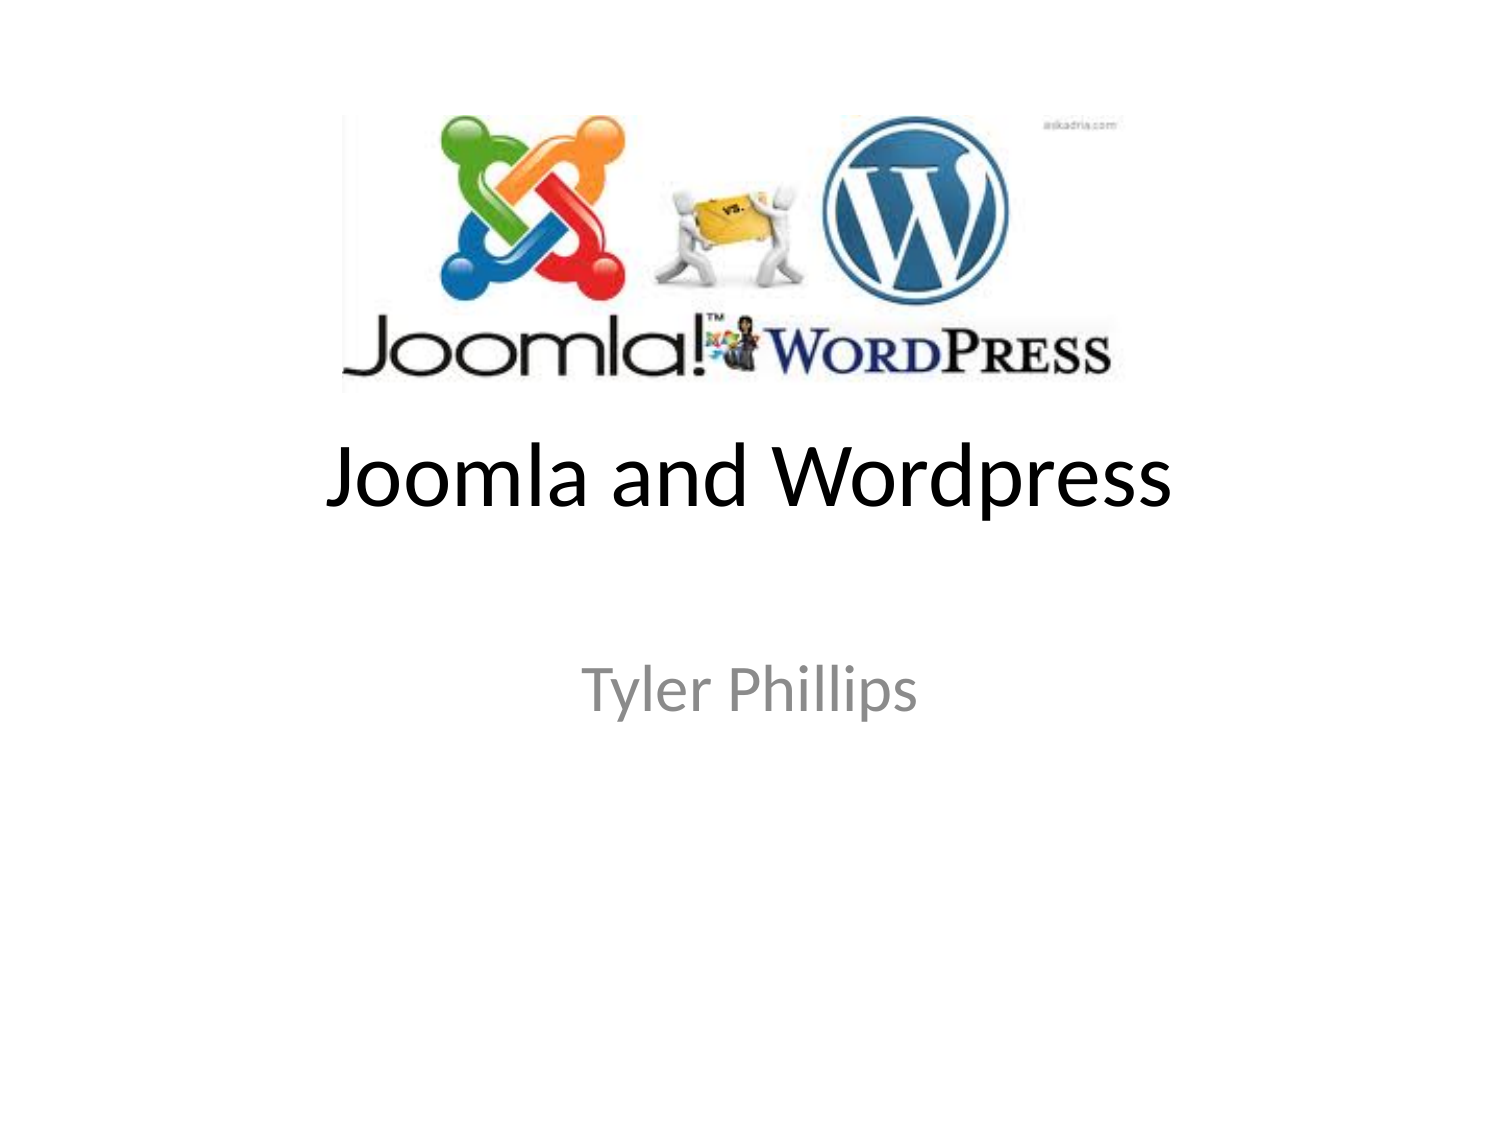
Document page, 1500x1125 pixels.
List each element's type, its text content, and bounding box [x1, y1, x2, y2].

title Joomla and Wordpress [112, 349, 1388, 591]
picture [341, 115, 1134, 393]
subtitle Tyler Phillips [225, 637, 1275, 925]
